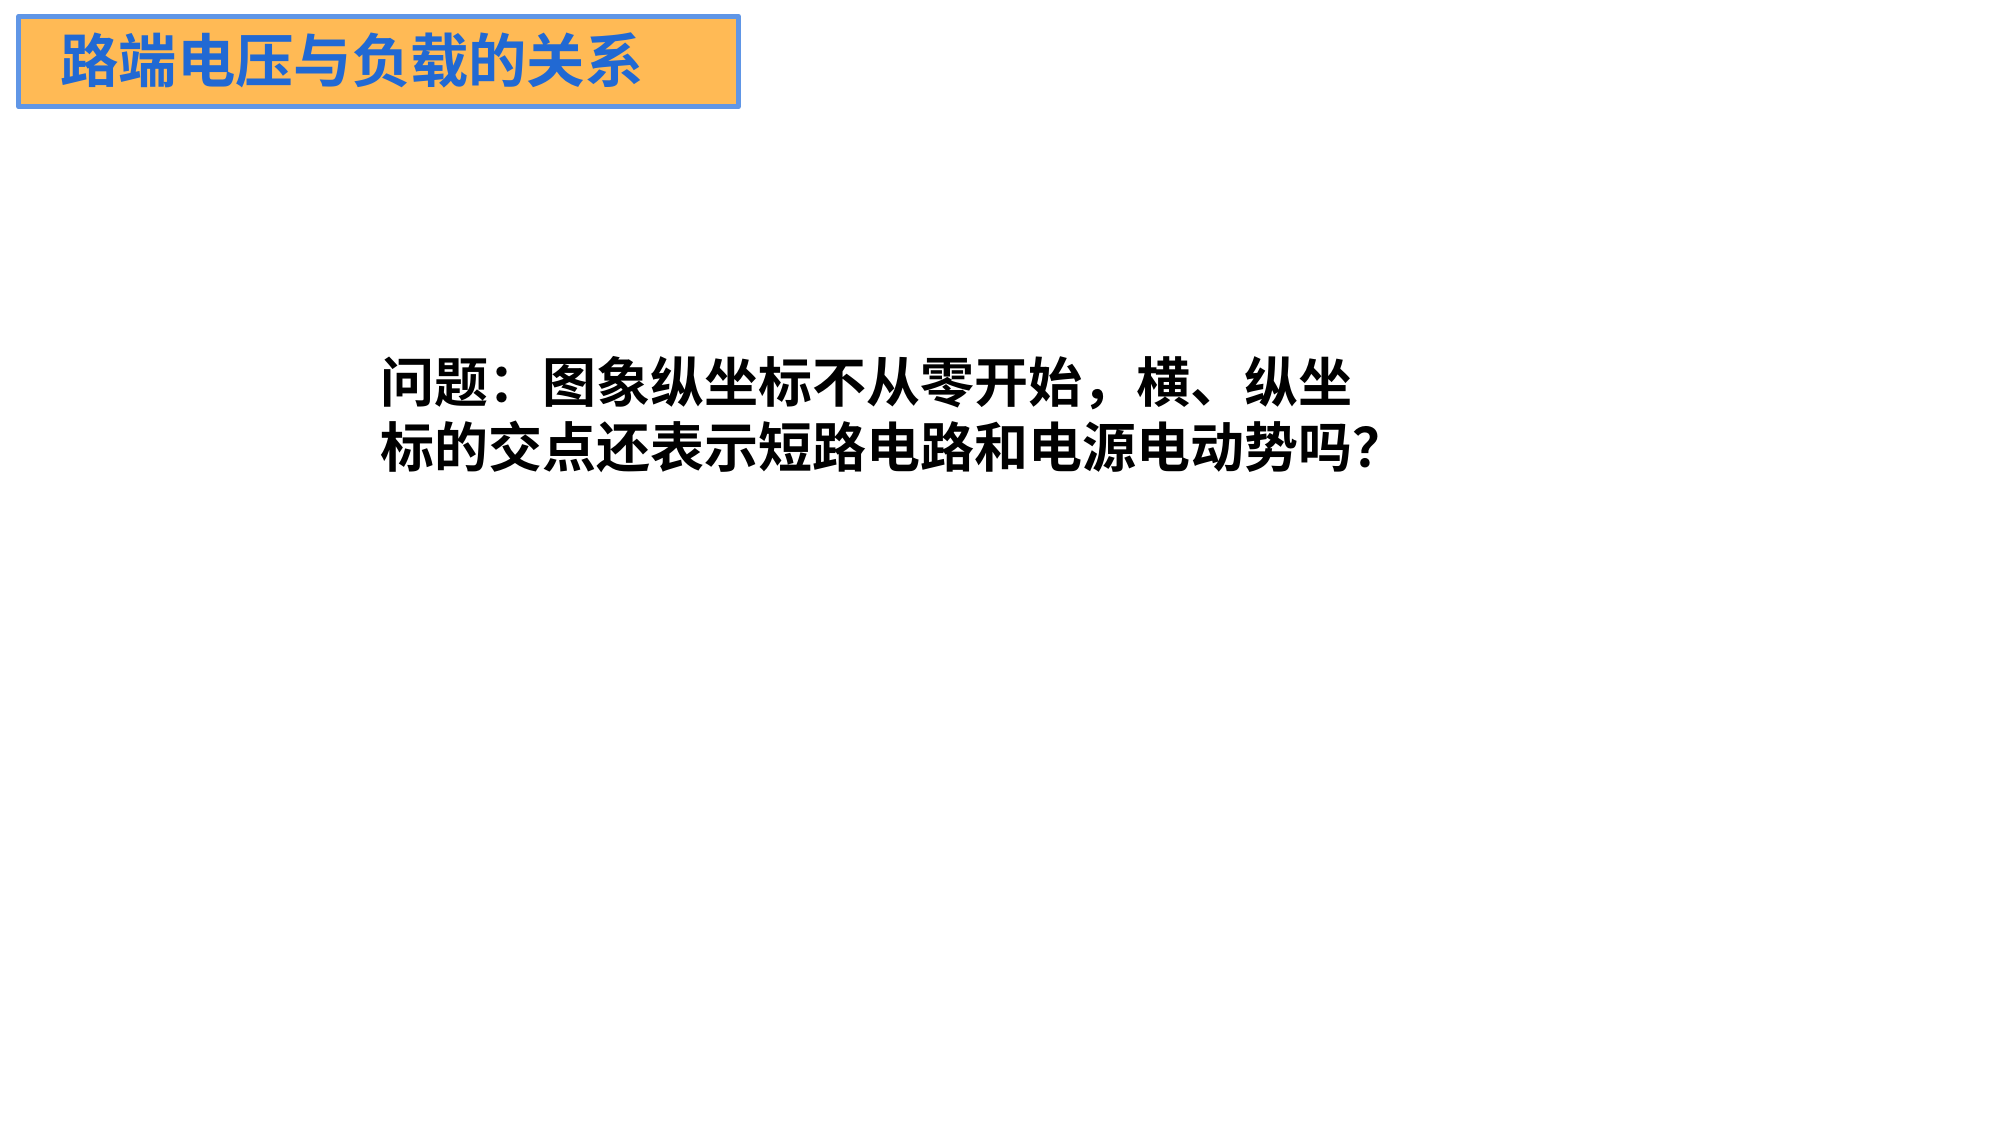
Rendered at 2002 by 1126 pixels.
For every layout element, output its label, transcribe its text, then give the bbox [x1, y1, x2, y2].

text_box 问题：图象纵坐标不从零开始，横、纵坐标的交点还表示短路电路和电源电动势吗？ [365, 341, 1416, 486]
text_box 路端电压与负载的关系 [18, 16, 739, 107]
